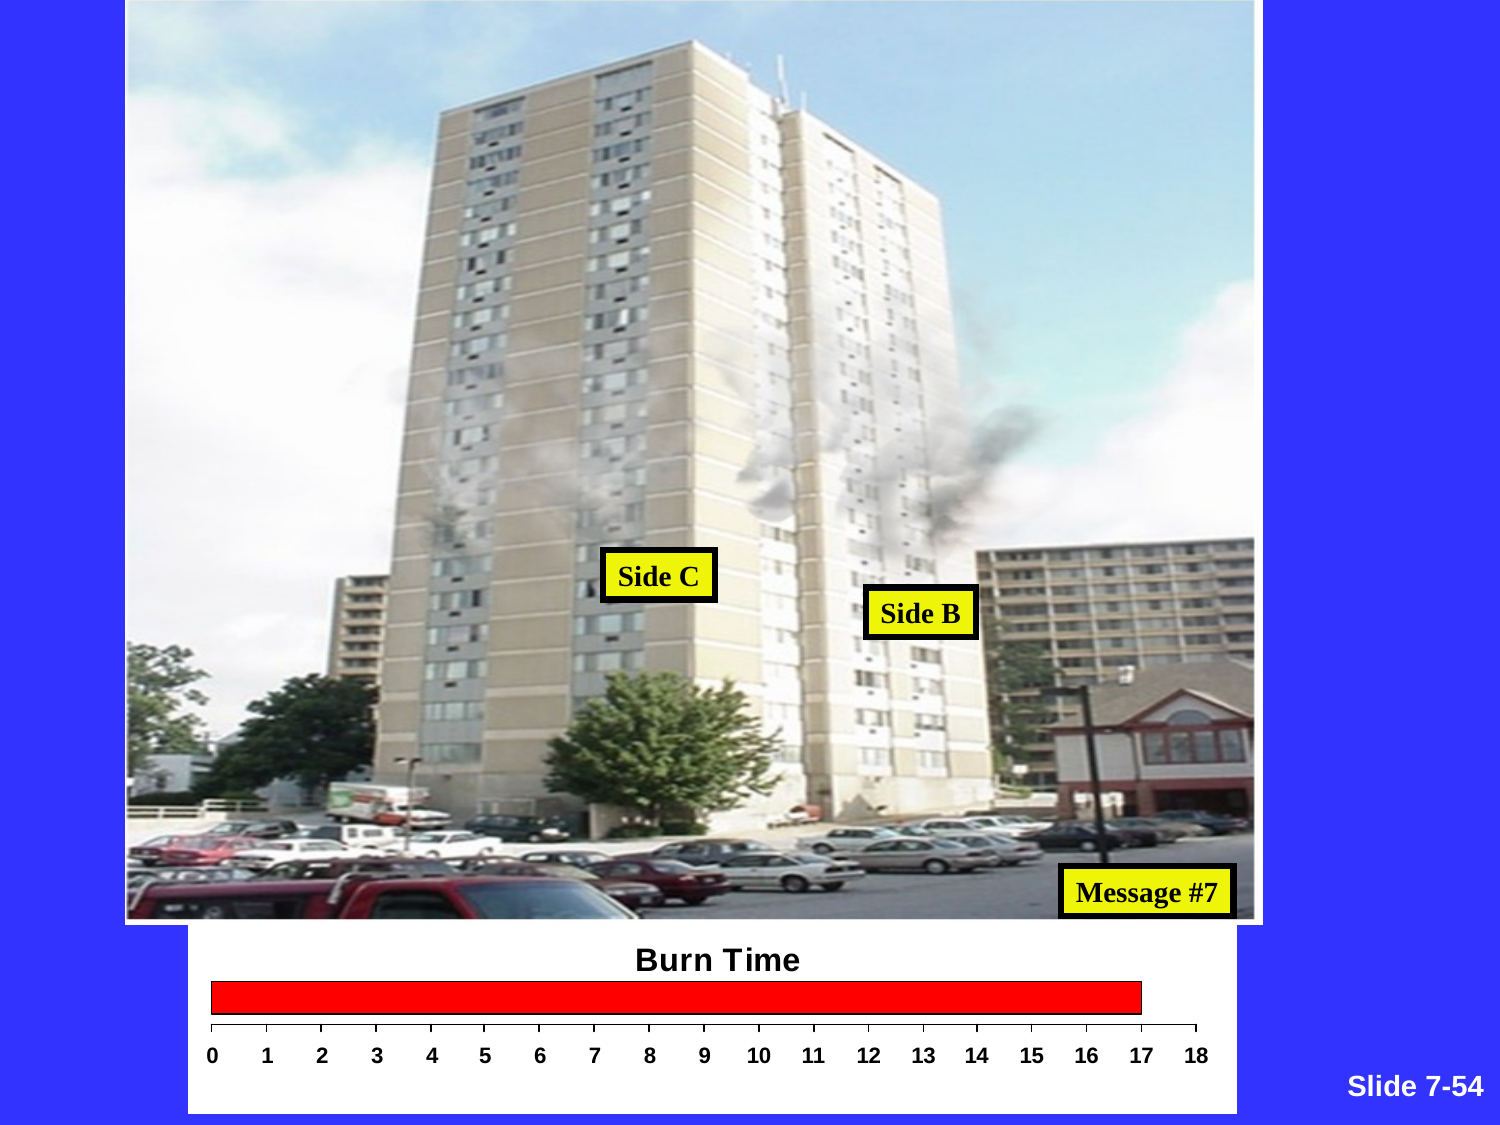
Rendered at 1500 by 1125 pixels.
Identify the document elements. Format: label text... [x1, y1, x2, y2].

slide_number Slide 7-196 [1148, 1059, 1500, 1125]
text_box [187, 924, 1238, 1114]
picture [124, 0, 1263, 926]
